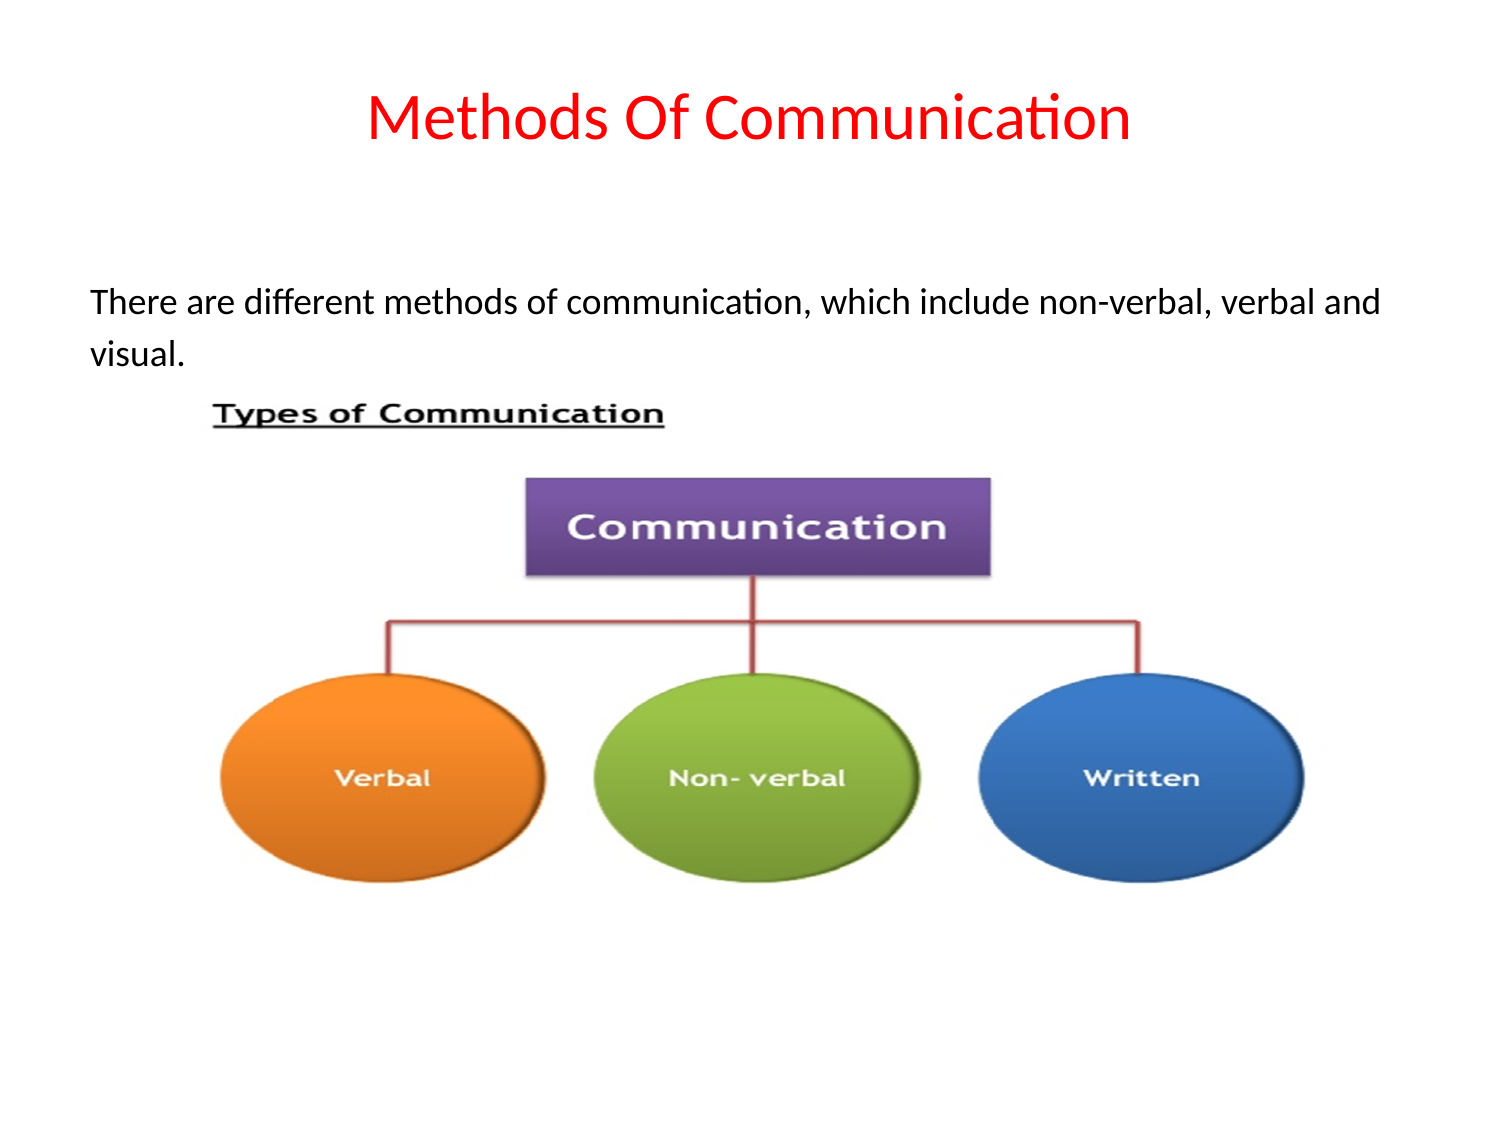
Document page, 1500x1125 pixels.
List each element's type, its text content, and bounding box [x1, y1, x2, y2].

picture [170, 373, 1353, 961]
list There are different methods of communication, which include non-verbal, verbal and visual. Verbal communication is the sharing of information by using words. [75, 262, 1425, 1005]
title Methods Of Communication [75, 45, 1425, 181]
